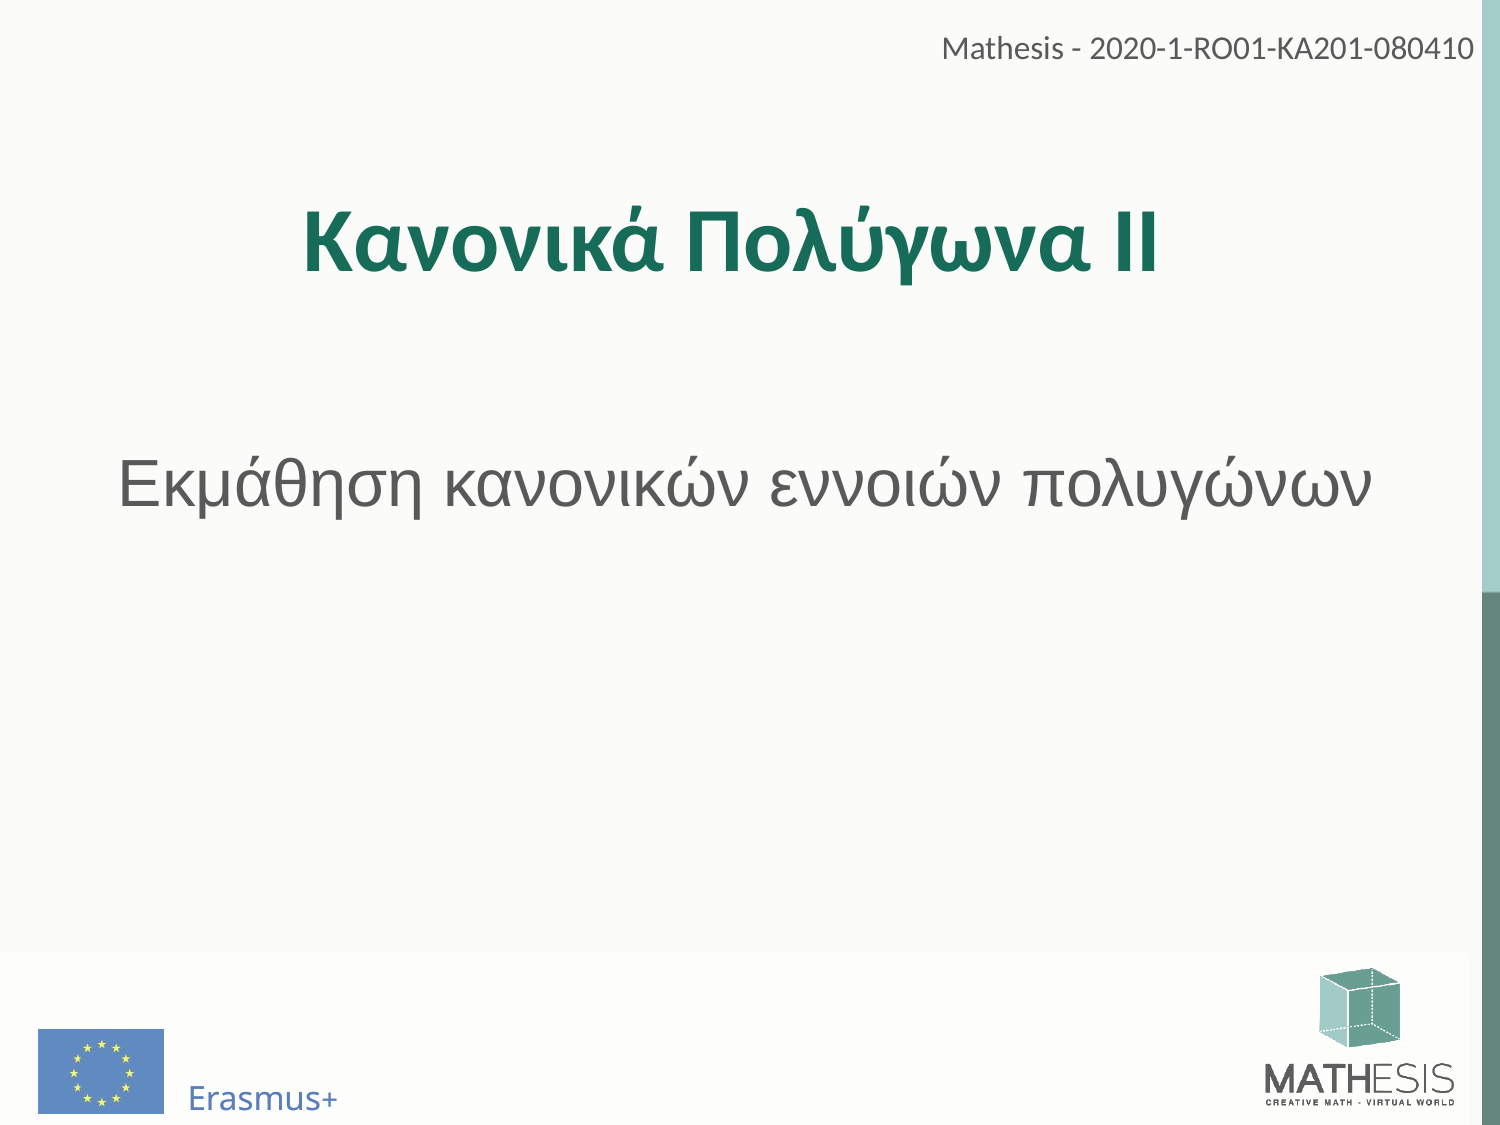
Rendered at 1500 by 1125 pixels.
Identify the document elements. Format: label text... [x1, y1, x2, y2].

title Κανονικά Πολύγωνα ΙΙ [53, 172, 1412, 414]
subtitle Εκμάθηση κανονικών εννοιών πολυγώνων [53, 432, 1459, 721]
